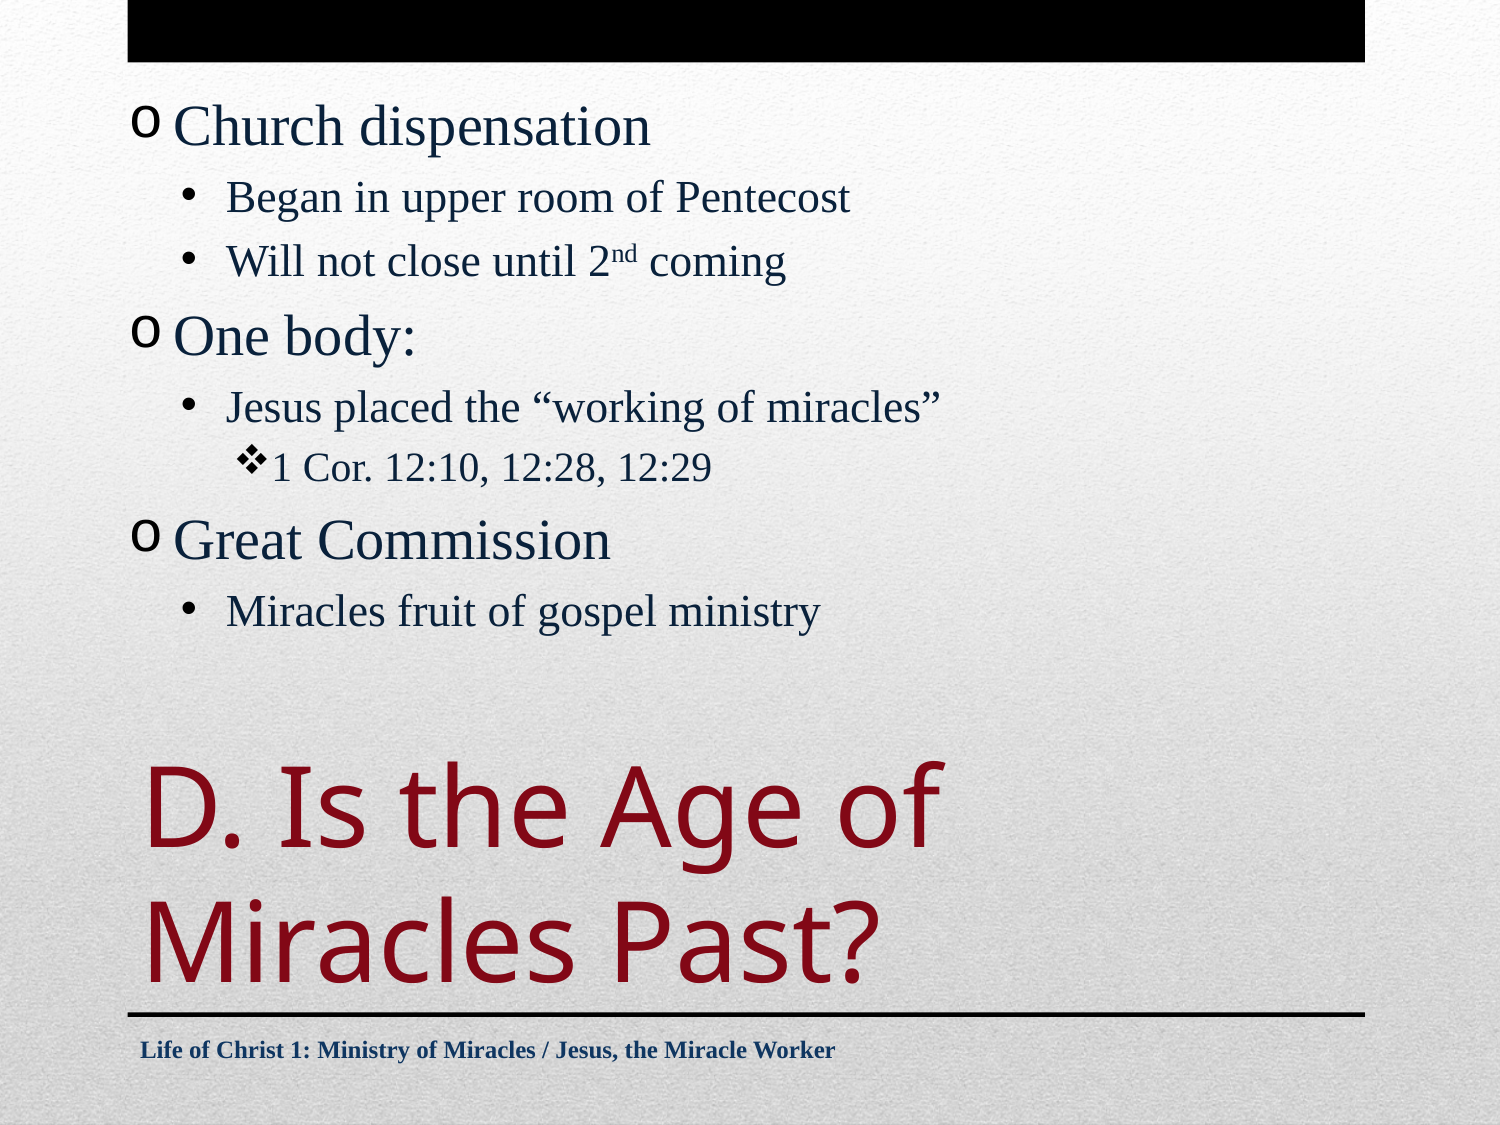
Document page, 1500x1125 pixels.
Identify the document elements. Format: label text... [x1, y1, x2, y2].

footer Life of Christ 1: Ministry of Miracles / Jesus, the Miracle Worker [125, 1021, 925, 1079]
list Church dispensation Began in upper room of Pentecost Will not close until 2nd coming One body: Jesus placed the “working of miracles” 1 Cor. 12:10, 12:28, 12:29 Great Commission Miracles fruit of gospel ministry [113, 79, 1370, 1021]
